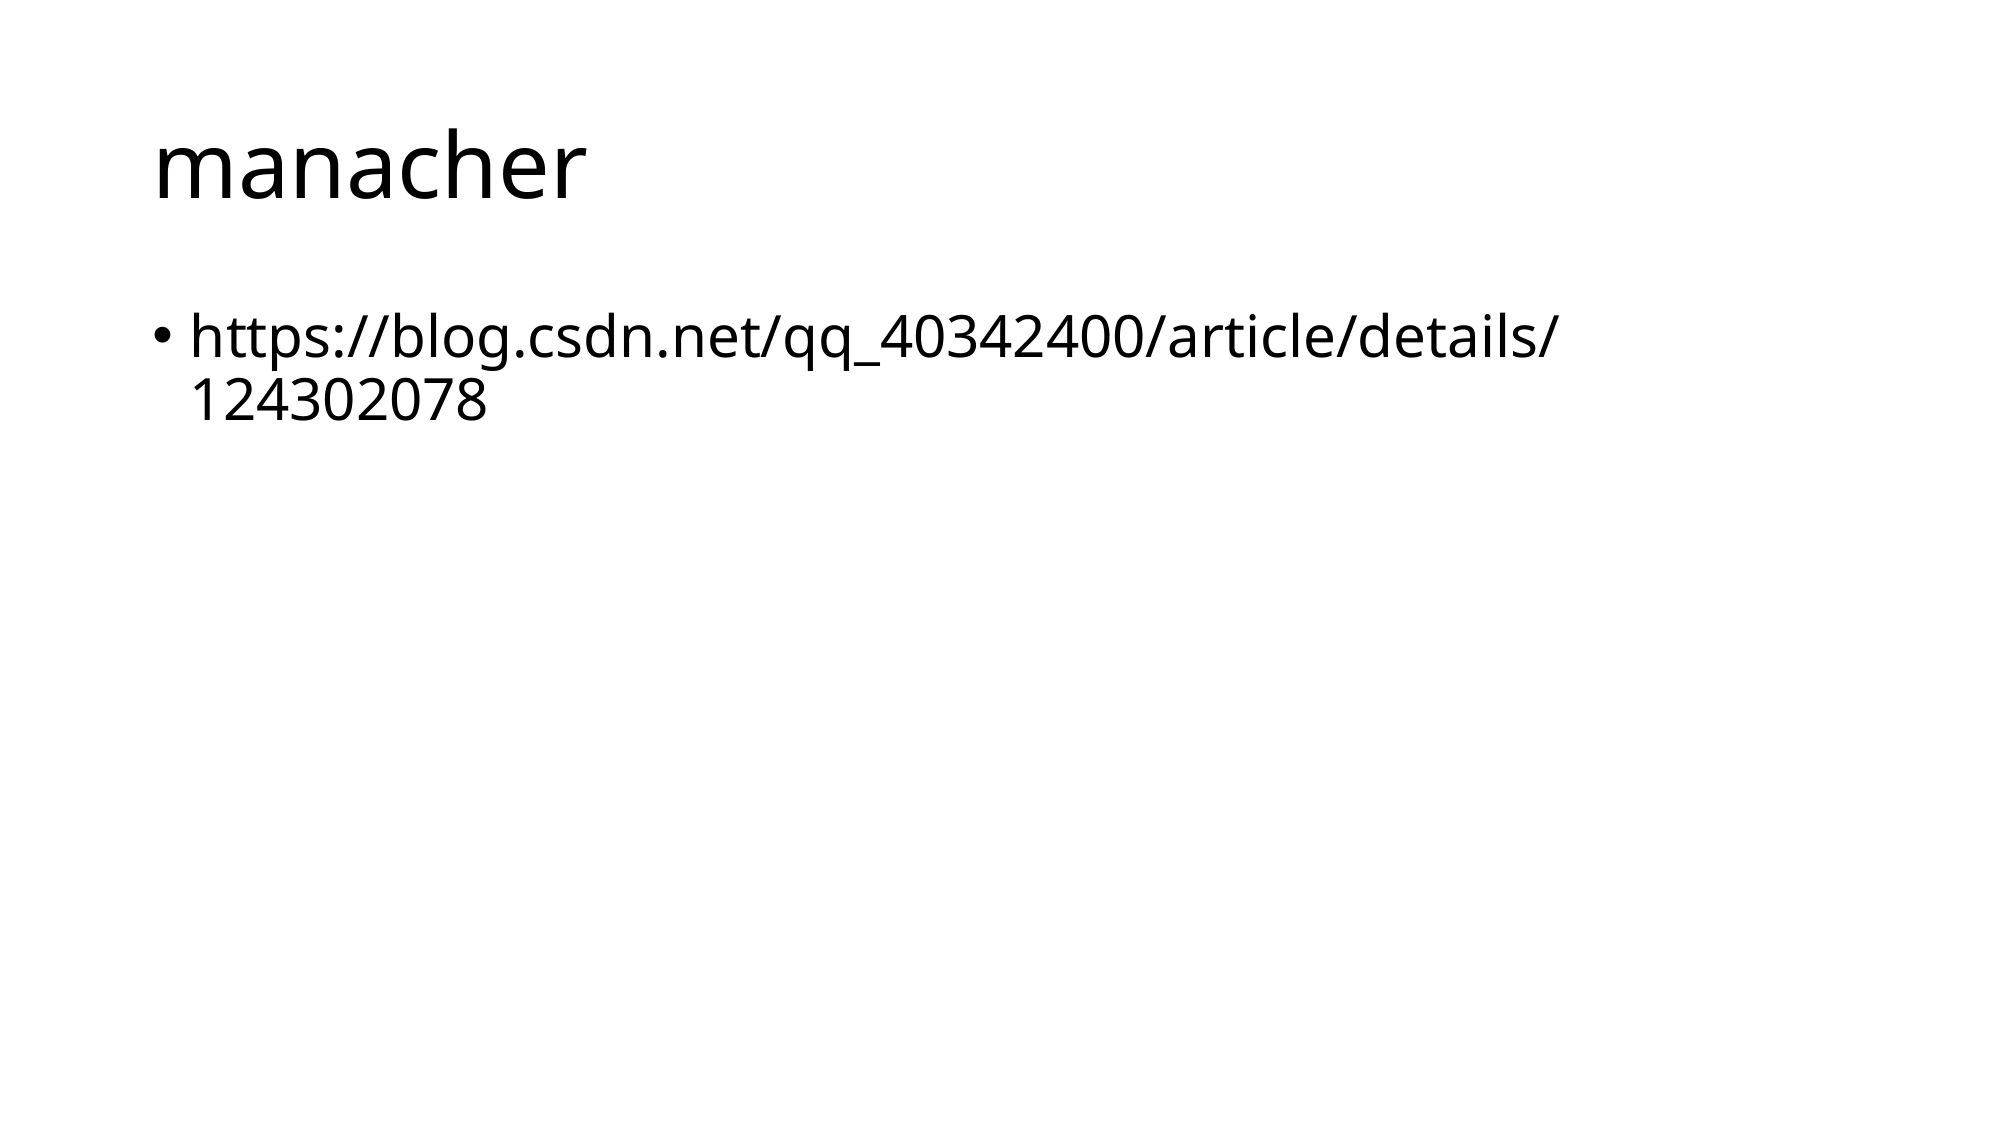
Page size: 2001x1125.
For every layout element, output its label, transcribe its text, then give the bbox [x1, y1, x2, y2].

title manacher [137, 59, 1863, 278]
list https://blog.csdn.net/qq_40342400/article/details/124302078 [137, 299, 1863, 1014]
